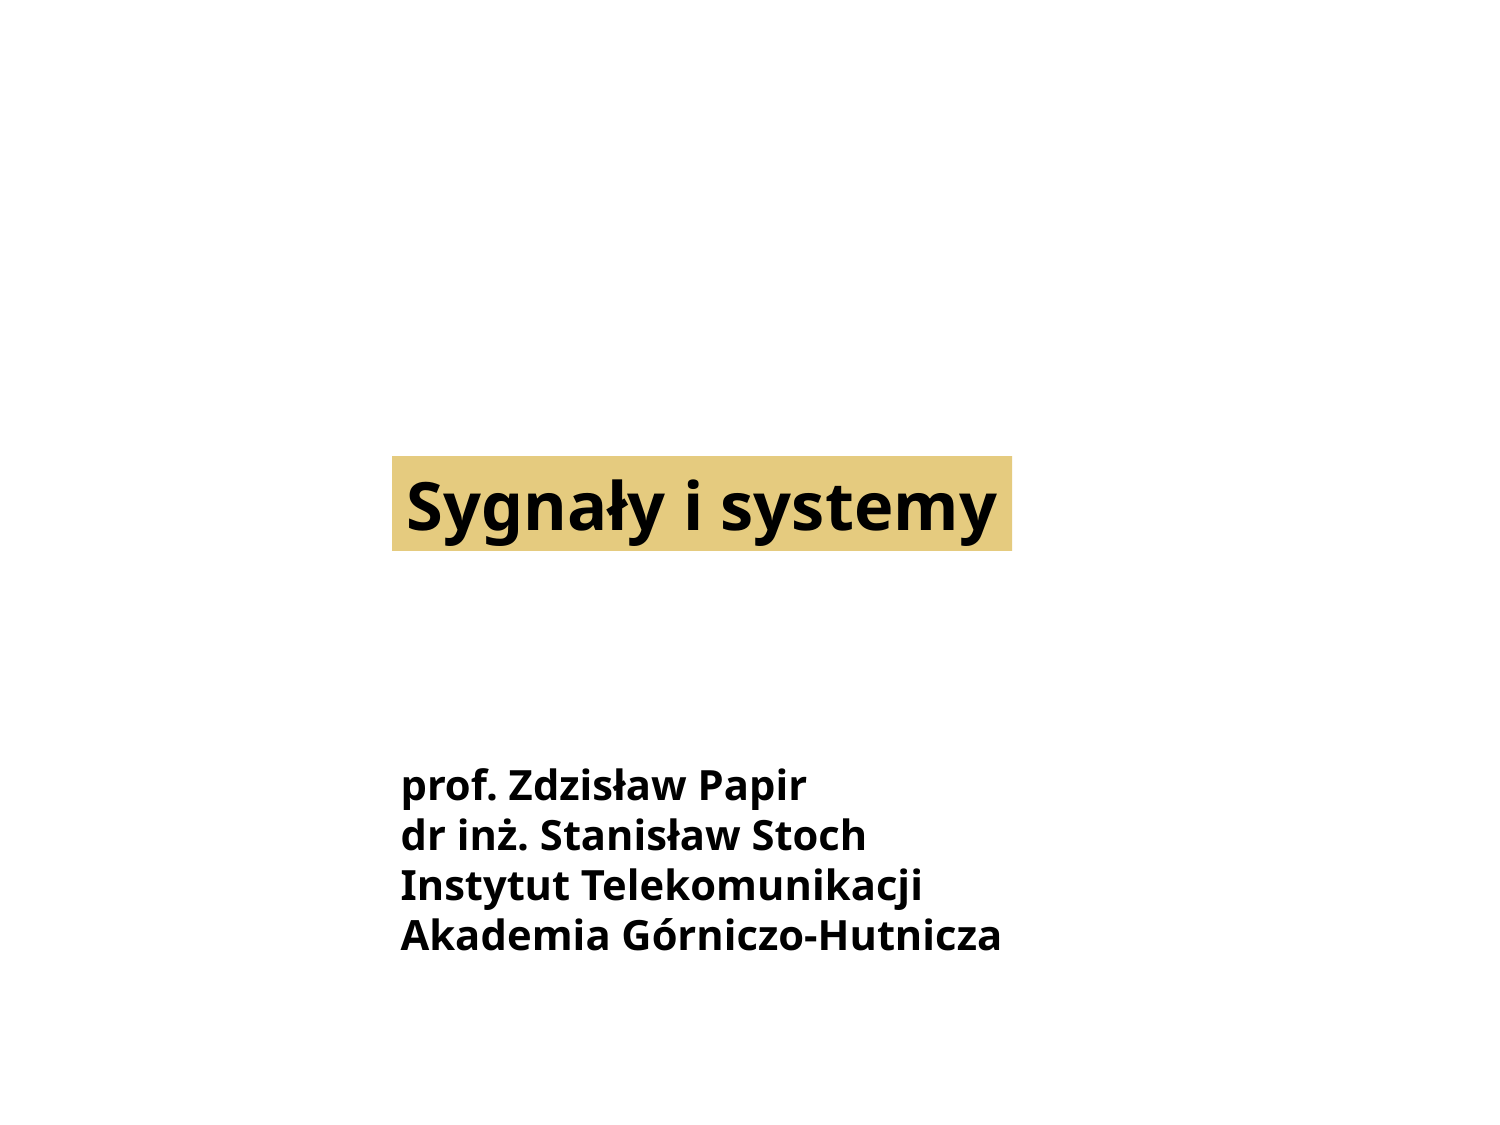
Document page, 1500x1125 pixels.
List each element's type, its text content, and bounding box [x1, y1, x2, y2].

text_box prof. Zdzisław Papir dr inż. Stanisław Stoch Instytut Telekomunikacji Akademia Górniczo-Hutnicza [385, 751, 1018, 967]
text_box Sygnały i systemy [392, 456, 1013, 551]
